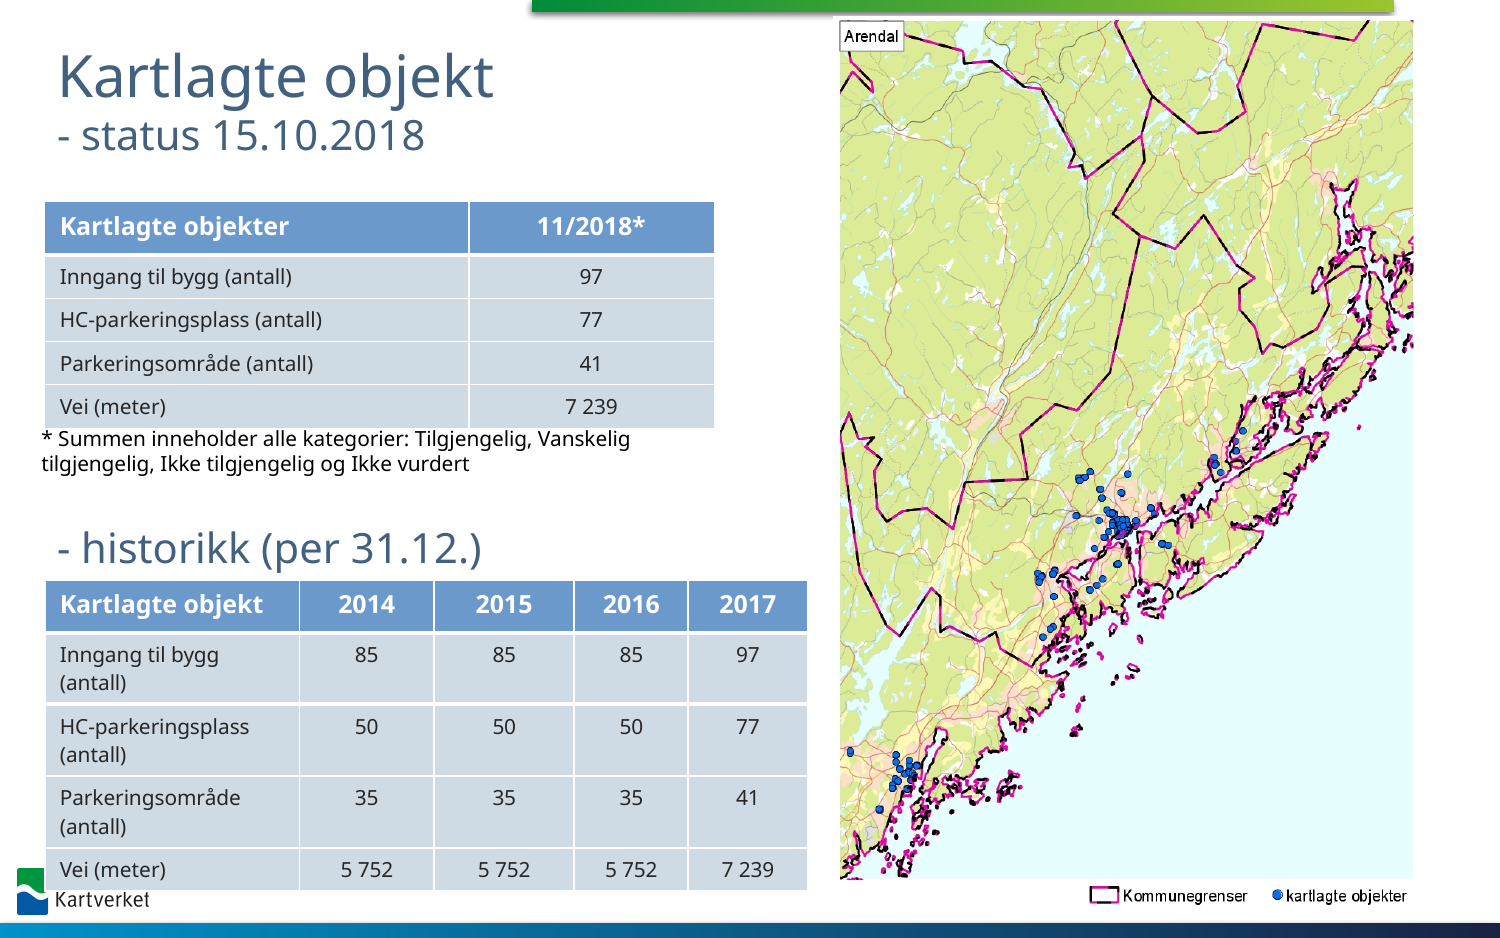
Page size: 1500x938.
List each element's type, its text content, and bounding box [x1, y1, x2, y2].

table_cell Inngang til bygg (antall) [46, 635, 299, 702]
table_header 2014 [300, 581, 433, 631]
table_cell 50 [575, 706, 687, 775]
text_box - historikk (per 31.12.) [42, 496, 828, 580]
table_cell 85 [575, 635, 687, 702]
table_cell Vei (meter) [46, 849, 299, 890]
table_header 2017 [689, 581, 807, 631]
table_cell Parkeringsområde (antall) [46, 777, 299, 847]
table_cell HC-parkeringsplass (antall) [45, 299, 468, 341]
table_cell 5 752 [300, 849, 433, 890]
table_cell Parkeringsområde (antall) [45, 342, 468, 384]
table_cell 35 [575, 777, 687, 847]
table_cell 97 [470, 257, 714, 298]
table_header 11/2018* [470, 202, 714, 253]
table_header 2015 [435, 581, 573, 631]
picture [833, 16, 1419, 913]
table_cell 35 [300, 777, 433, 847]
table_cell 77 [470, 299, 714, 341]
table_cell 50 [300, 706, 433, 775]
text_box Kartlagte objekt - status 15.10.2018 [42, 24, 828, 167]
table_cell 50 [435, 706, 573, 775]
table_cell 5 752 [435, 849, 573, 890]
table_cell 7 239 [689, 849, 807, 890]
text_box * Summen inneholder alle kategorier: Tilgjengelig, Vanskelig tilgjengelig, Ikke tilgjengelig og Ikke vurdert [26, 417, 711, 483]
table_cell Vei (meter) [45, 385, 468, 417]
table_cell 85 [300, 635, 433, 702]
table_cell 35 [435, 777, 573, 847]
table_cell 41 [689, 777, 807, 847]
table_cell 85 [435, 635, 573, 702]
table_cell 41 [470, 342, 714, 384]
table_cell 7 239 [470, 385, 714, 428]
table_cell 97 [689, 635, 807, 702]
table_header Kartlagte objekter [45, 202, 468, 253]
table_cell 77 [689, 706, 807, 775]
table_header 2016 [575, 581, 687, 631]
table_cell Inngang til bygg (antall) [45, 257, 468, 298]
table_header Kartlagte objekt [46, 581, 299, 631]
table_cell 5 752 [575, 849, 687, 890]
table_cell HC-parkeringsplass (antall) [46, 706, 299, 775]
